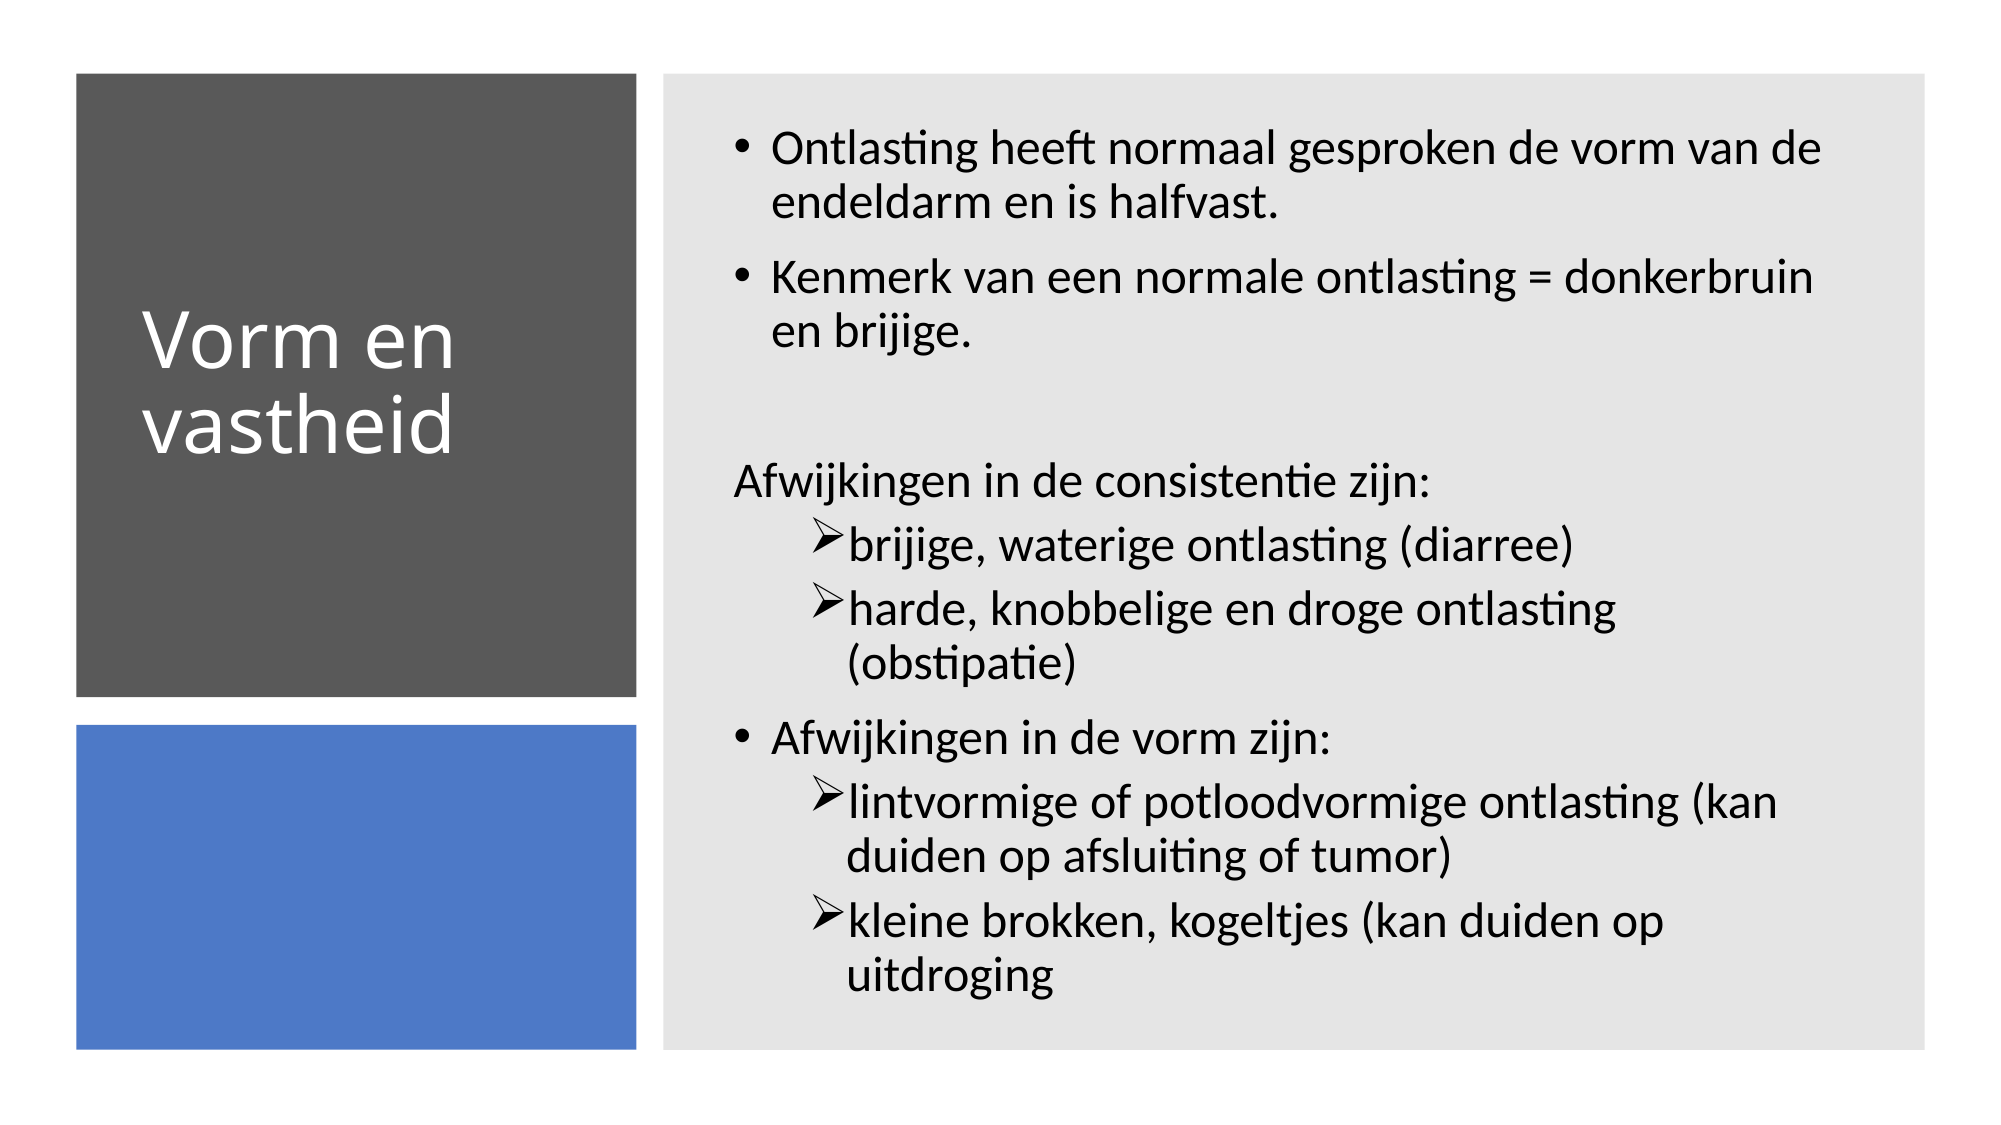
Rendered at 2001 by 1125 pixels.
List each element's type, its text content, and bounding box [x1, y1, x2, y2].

list Ontlasting heeft normaal gesproken de vorm van de endeldarm en is halfvast. Kenmerk van een normale ontlasting = donkerbruin en brijige. Afwijkingen in de consistentie zijn: brijige, waterige ontlasting (diarree) harde, knobbelige en droge ontlasting (obstipatie) Afwijkingen in de vorm zijn: lintvormige of potloodvormige ontlasting (kan duiden op afsluiting of tumor) kleine brokken, kogeltjes (kan duiden op uitdroging [718, 112, 1873, 1011]
text_box [75, 724, 637, 1051]
title Vorm en vastheid [127, 120, 595, 652]
text_box [75, 72, 637, 698]
text_box [662, 72, 1926, 1051]
